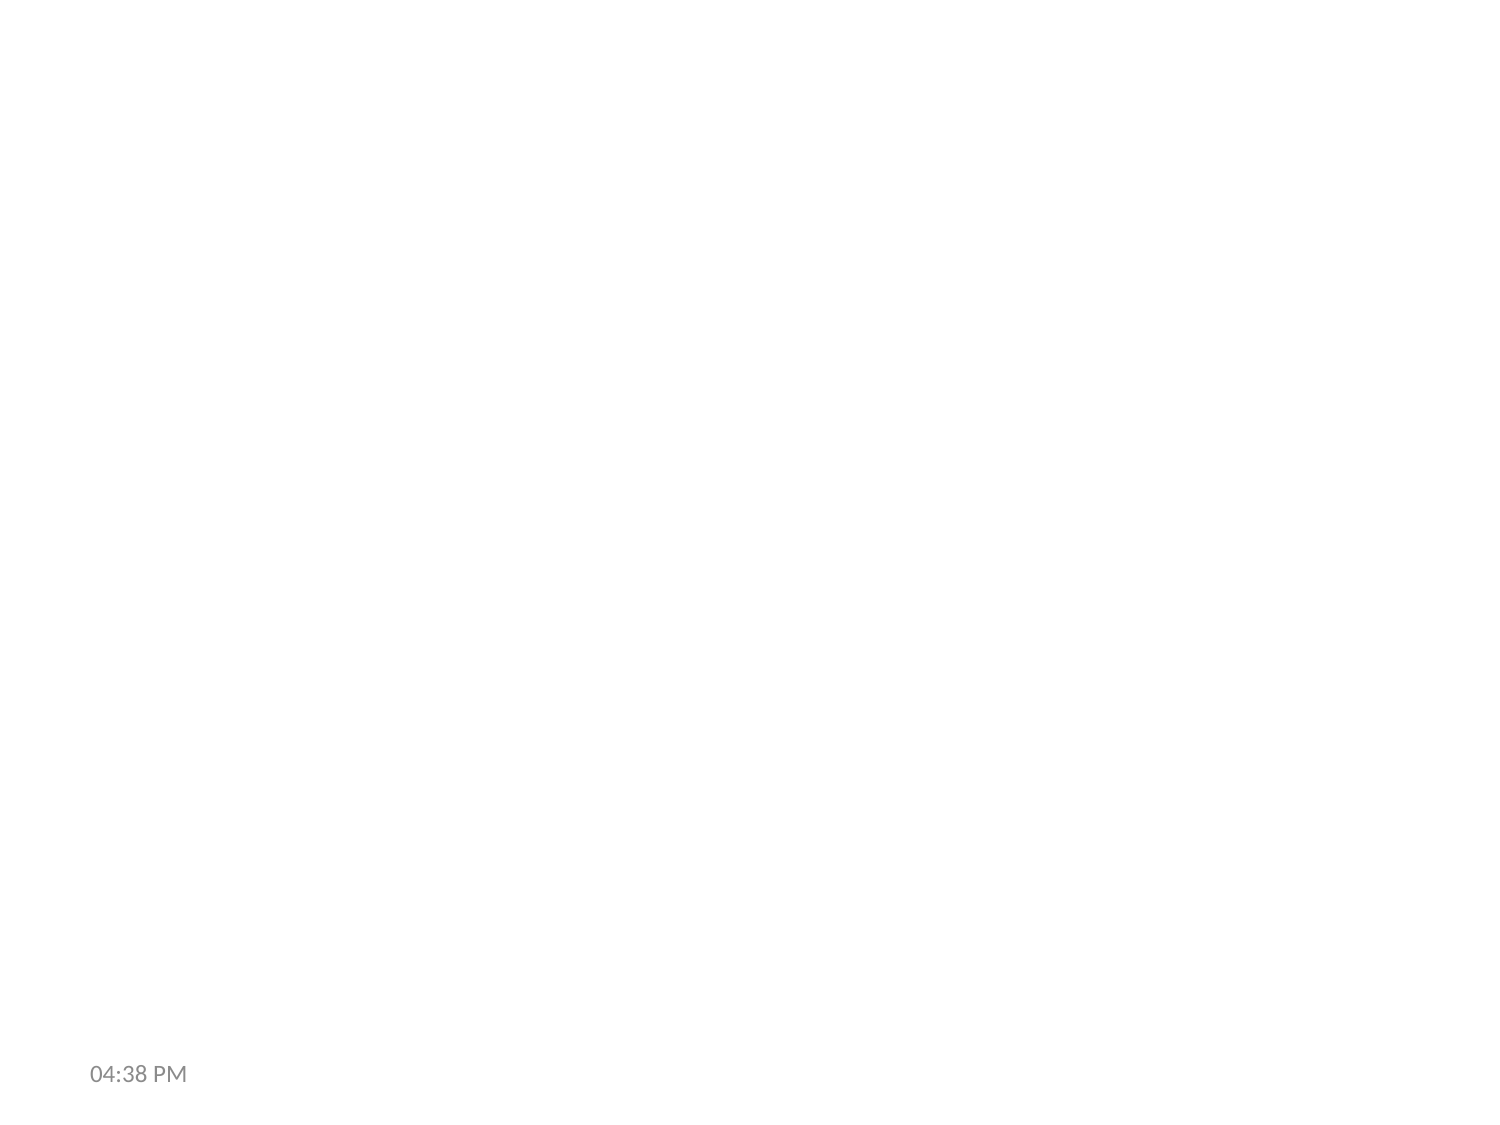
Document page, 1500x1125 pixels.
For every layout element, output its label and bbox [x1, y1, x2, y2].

slide_number [75, 1042, 425, 1103]
